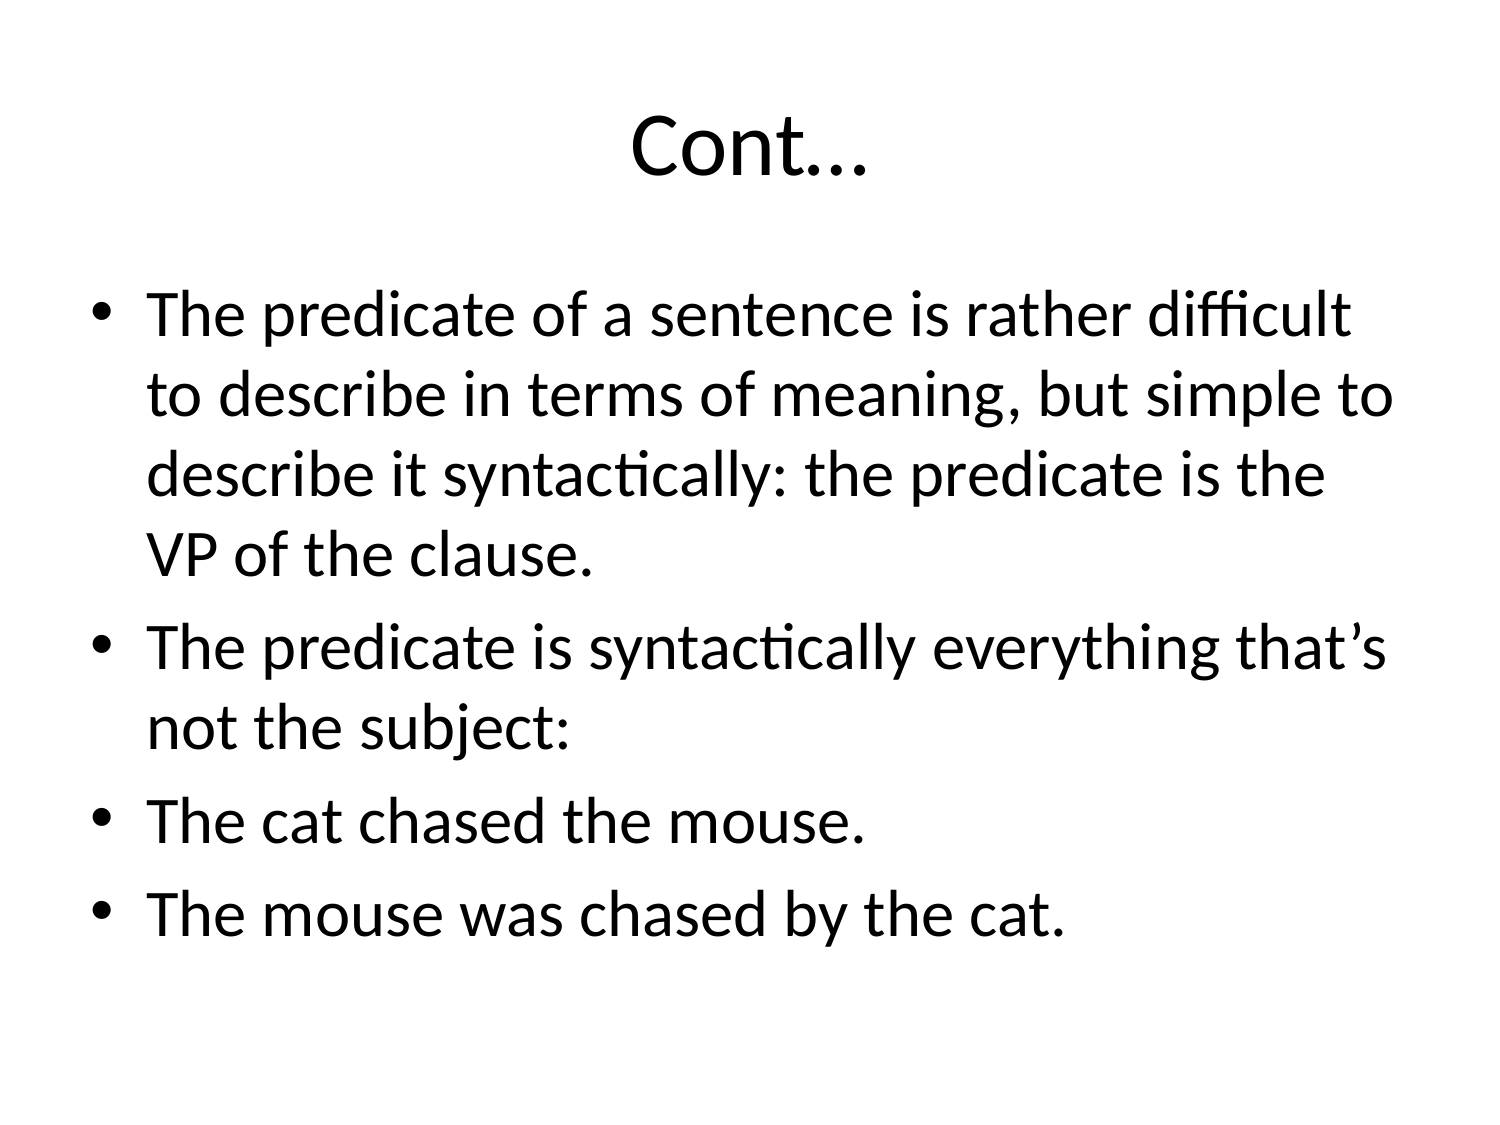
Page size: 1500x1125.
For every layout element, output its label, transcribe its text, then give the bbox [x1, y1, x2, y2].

title Cont… [75, 45, 1425, 233]
list The predicate of a sentence is rather difficult to describe in terms of meaning, but simple to describe it syntactically: the predicate is the VP of the clause. The predicate is syntactically everything that’s not the subject: The cat chased the mouse. The mouse was chased by the cat. [75, 262, 1425, 1005]
